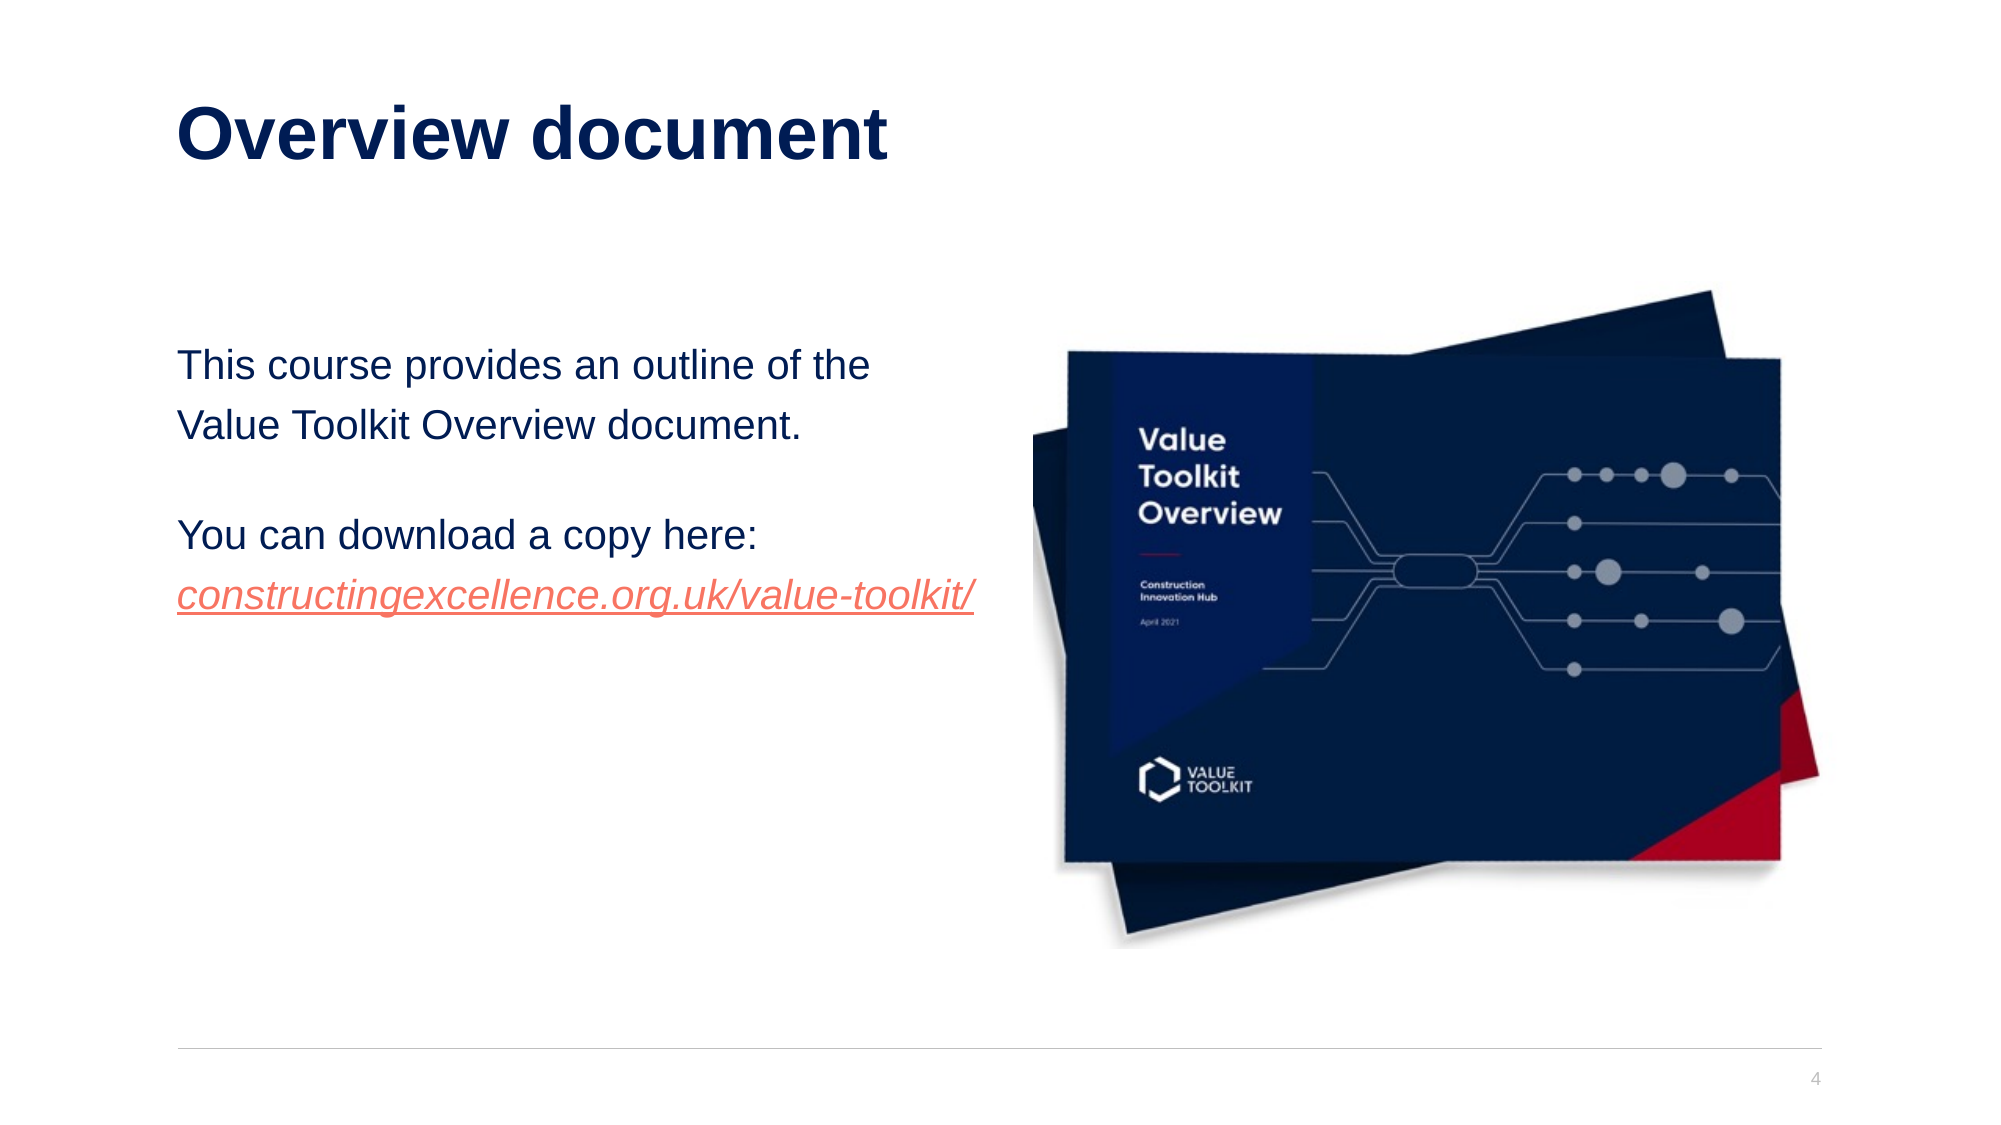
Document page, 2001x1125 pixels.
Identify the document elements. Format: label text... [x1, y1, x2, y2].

slide_number 4 [1386, 1048, 1837, 1108]
picture [1033, 281, 1837, 949]
list This course provides an outline of the Value Toolkit Overview document. You can download a copy here: constructingexcellence.org.uk/value-toolkit/ [176, 327, 980, 730]
title Overview document [176, 94, 1822, 206]
